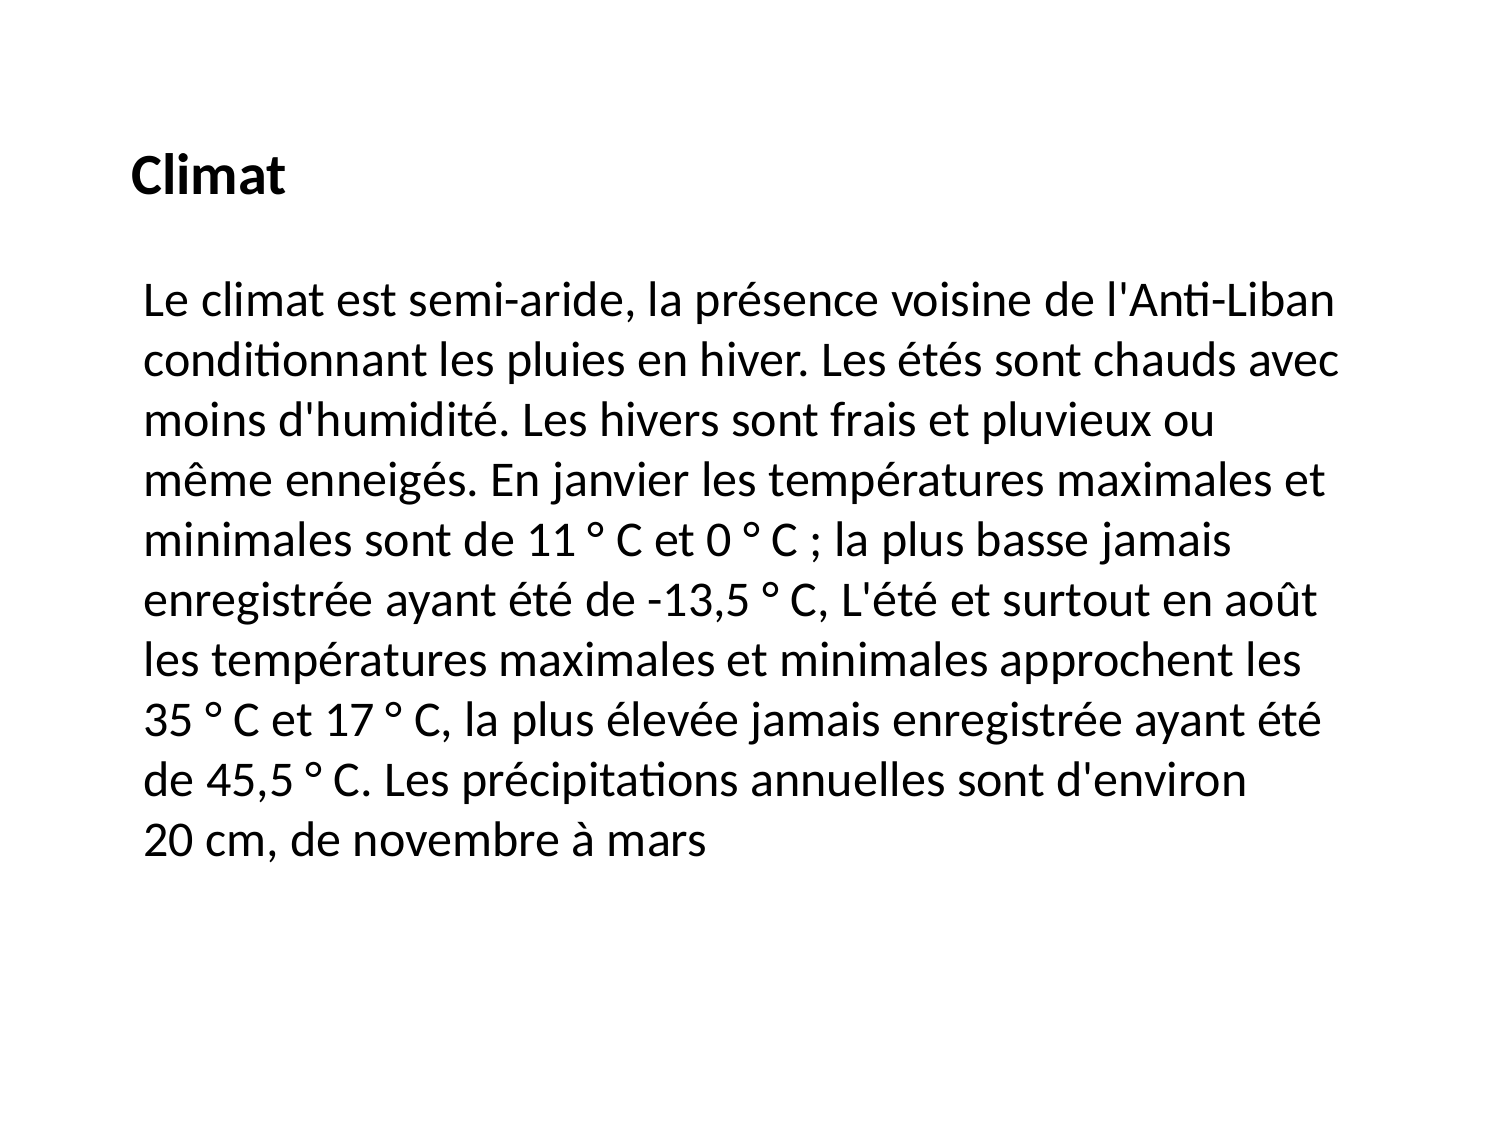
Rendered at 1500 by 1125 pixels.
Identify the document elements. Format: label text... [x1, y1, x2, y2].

text_box Climat [117, 128, 411, 214]
text_box Le climat est semi-aride, la présence voisine de l'Anti-Liban conditionnant les pluies en hiver. Les étés sont chauds avec moins d'humidité. Les hivers sont frais et pluvieux ou même enneigés. En janvier les températures maximales et minimales sont de 11 ° C et 0 ° C ; la plus basse jamais enregistrée ayant été de -13,5 ° C, L'été et surtout en août les températures maximales et minimales approchent les 35 ° C et 17 ° C, la plus élevée jamais enregistrée ayant été de 45,5 ° C. Les précipitations annuelles sont d'environ 20 cm, de novembre à mars [128, 259, 1372, 875]
